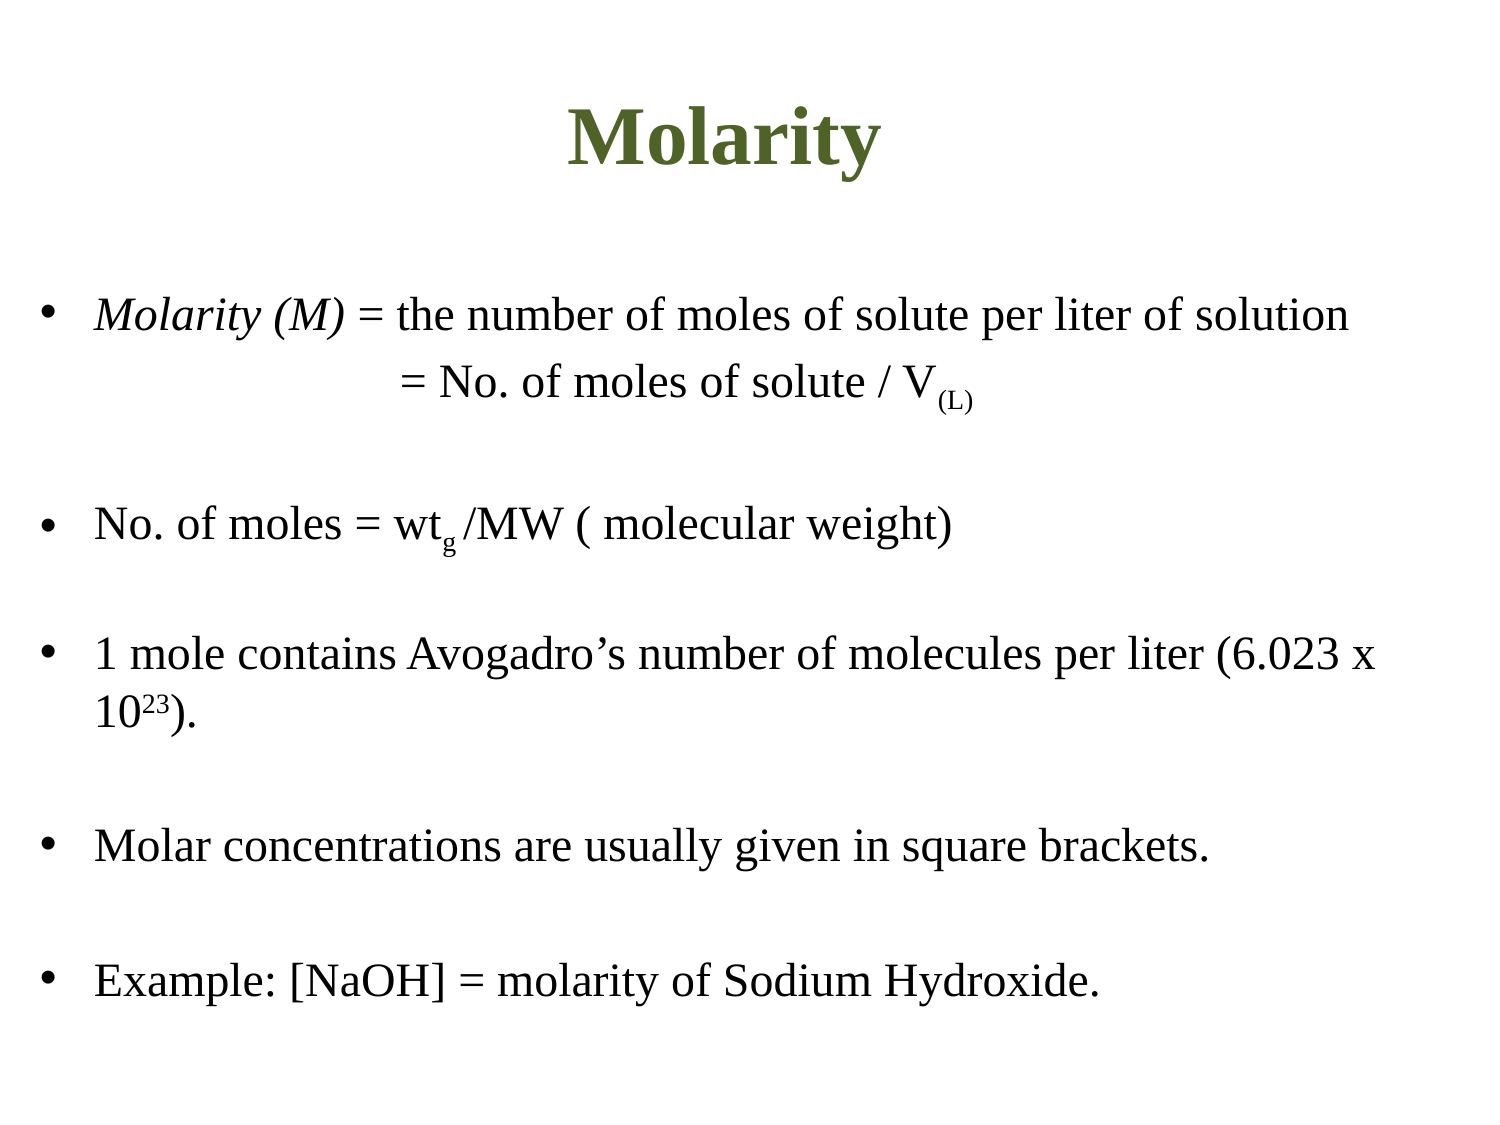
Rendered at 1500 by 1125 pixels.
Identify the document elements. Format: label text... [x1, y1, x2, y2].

title Molarity [50, 37, 1400, 225]
list Molarity (M) = the number of moles of solute per liter of solution = No. of moles of solute / V(L) No. of moles = wtg /MW ( molecular weight) 1 mole contains Avogadro’s number of molecules per liter (6.023 x 1023). Molar concentrations are usually given in square brackets. Example: [NaOH] = molarity of Sodium Hydroxide. [24, 275, 1500, 1018]
